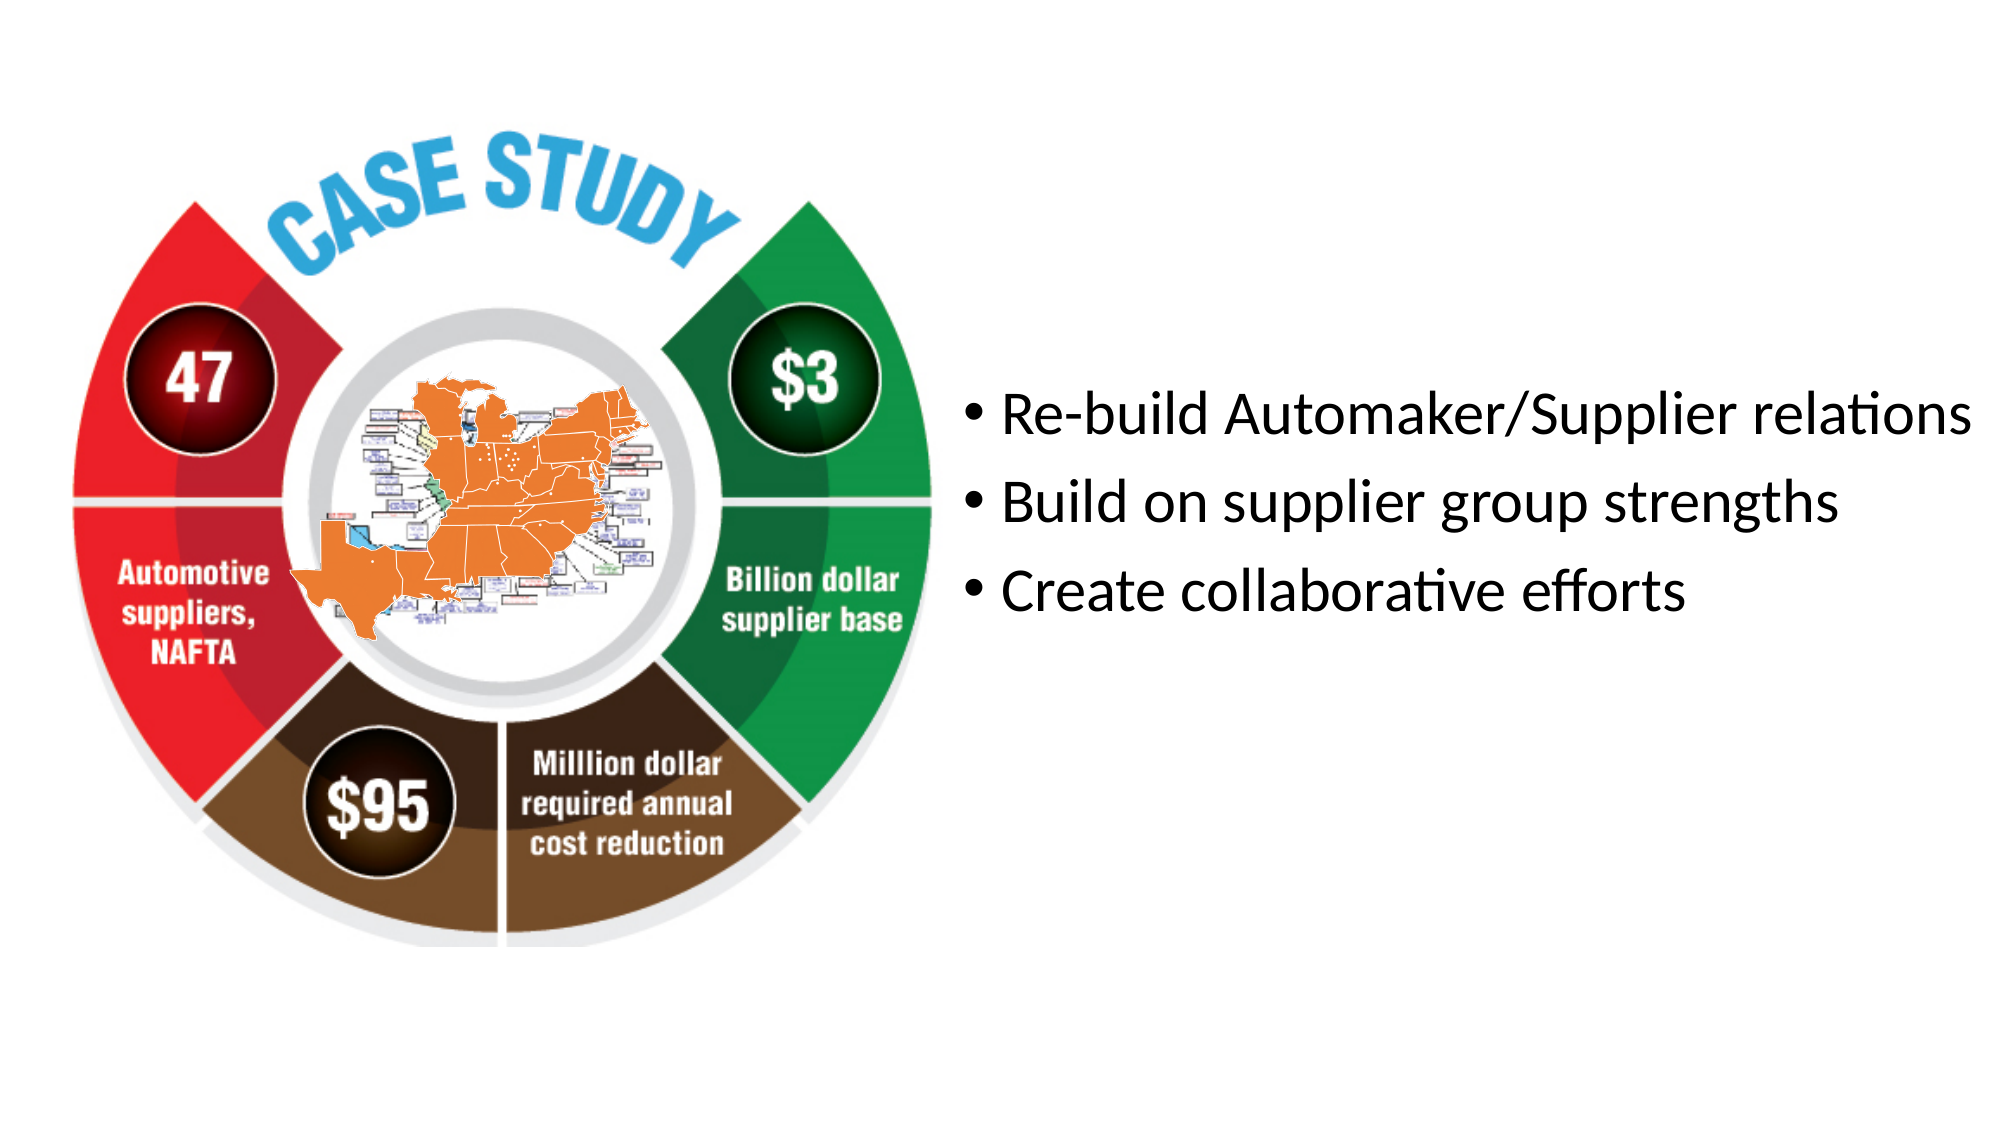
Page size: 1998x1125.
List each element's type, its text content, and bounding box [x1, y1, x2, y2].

list Re-build Automaker/Supplier relations Build on supplier group strengths Create collaborative efforts [948, 373, 1998, 740]
picture [40, 99, 946, 947]
